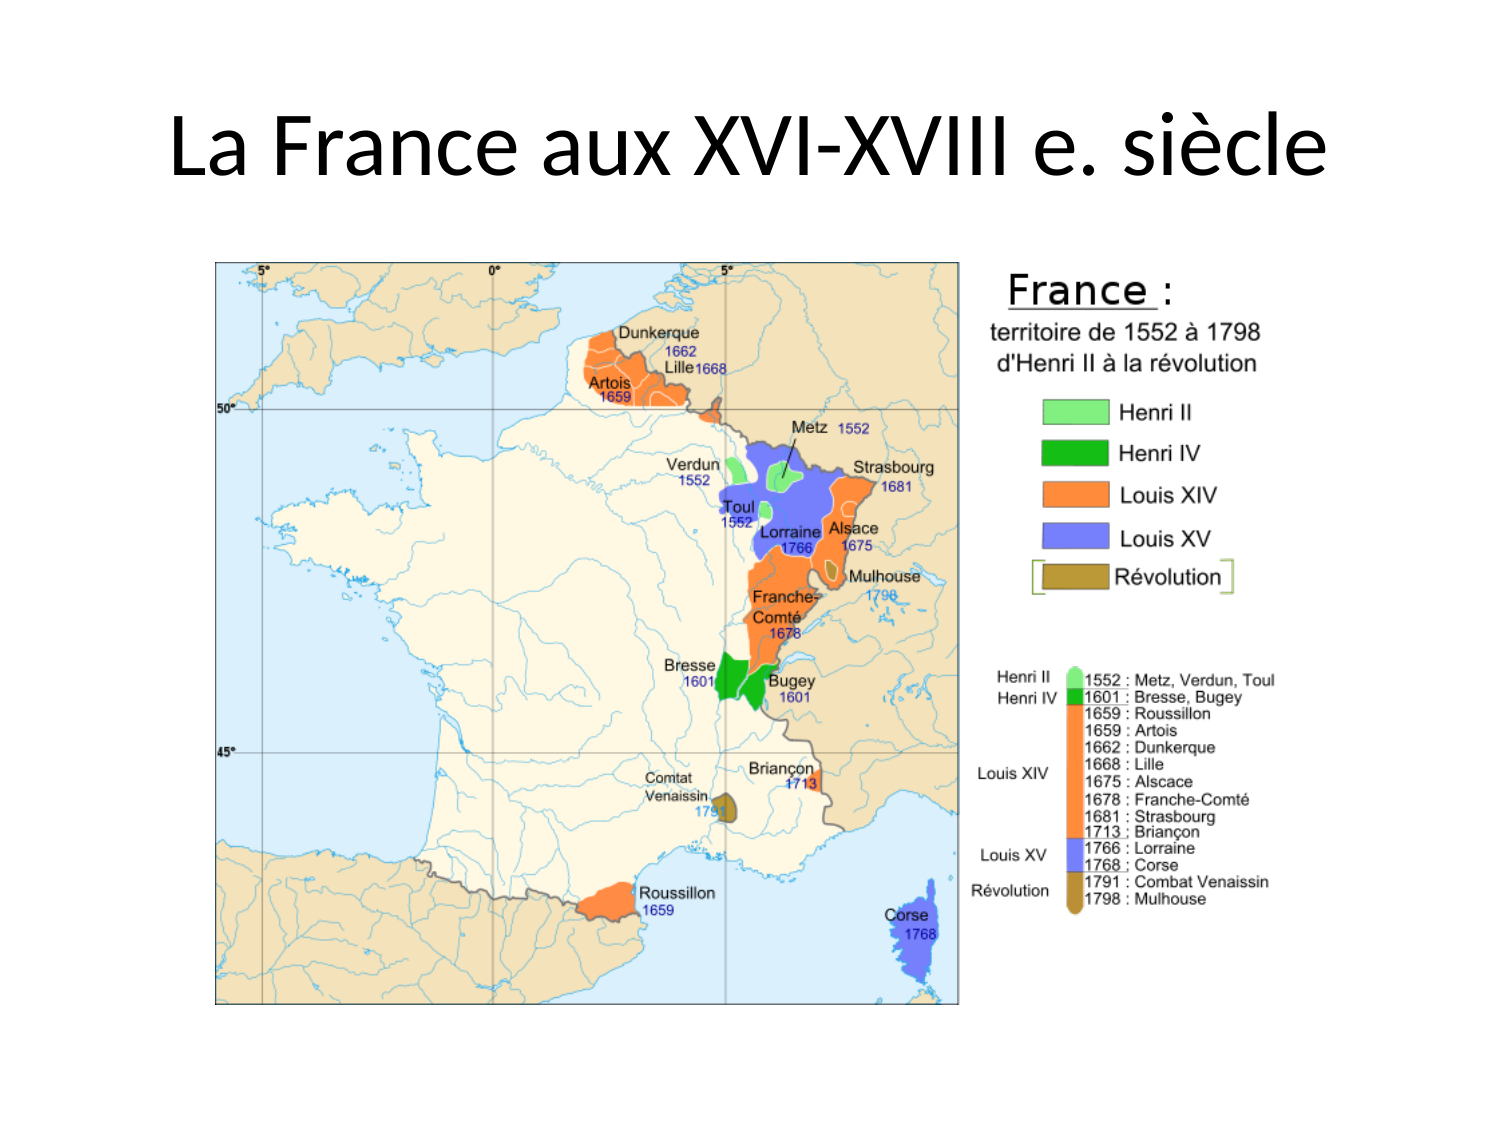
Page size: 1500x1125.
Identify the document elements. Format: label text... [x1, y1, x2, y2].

title La France aux XVI-XVIII e. siècle [75, 45, 1425, 233]
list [215, 262, 1285, 1006]
